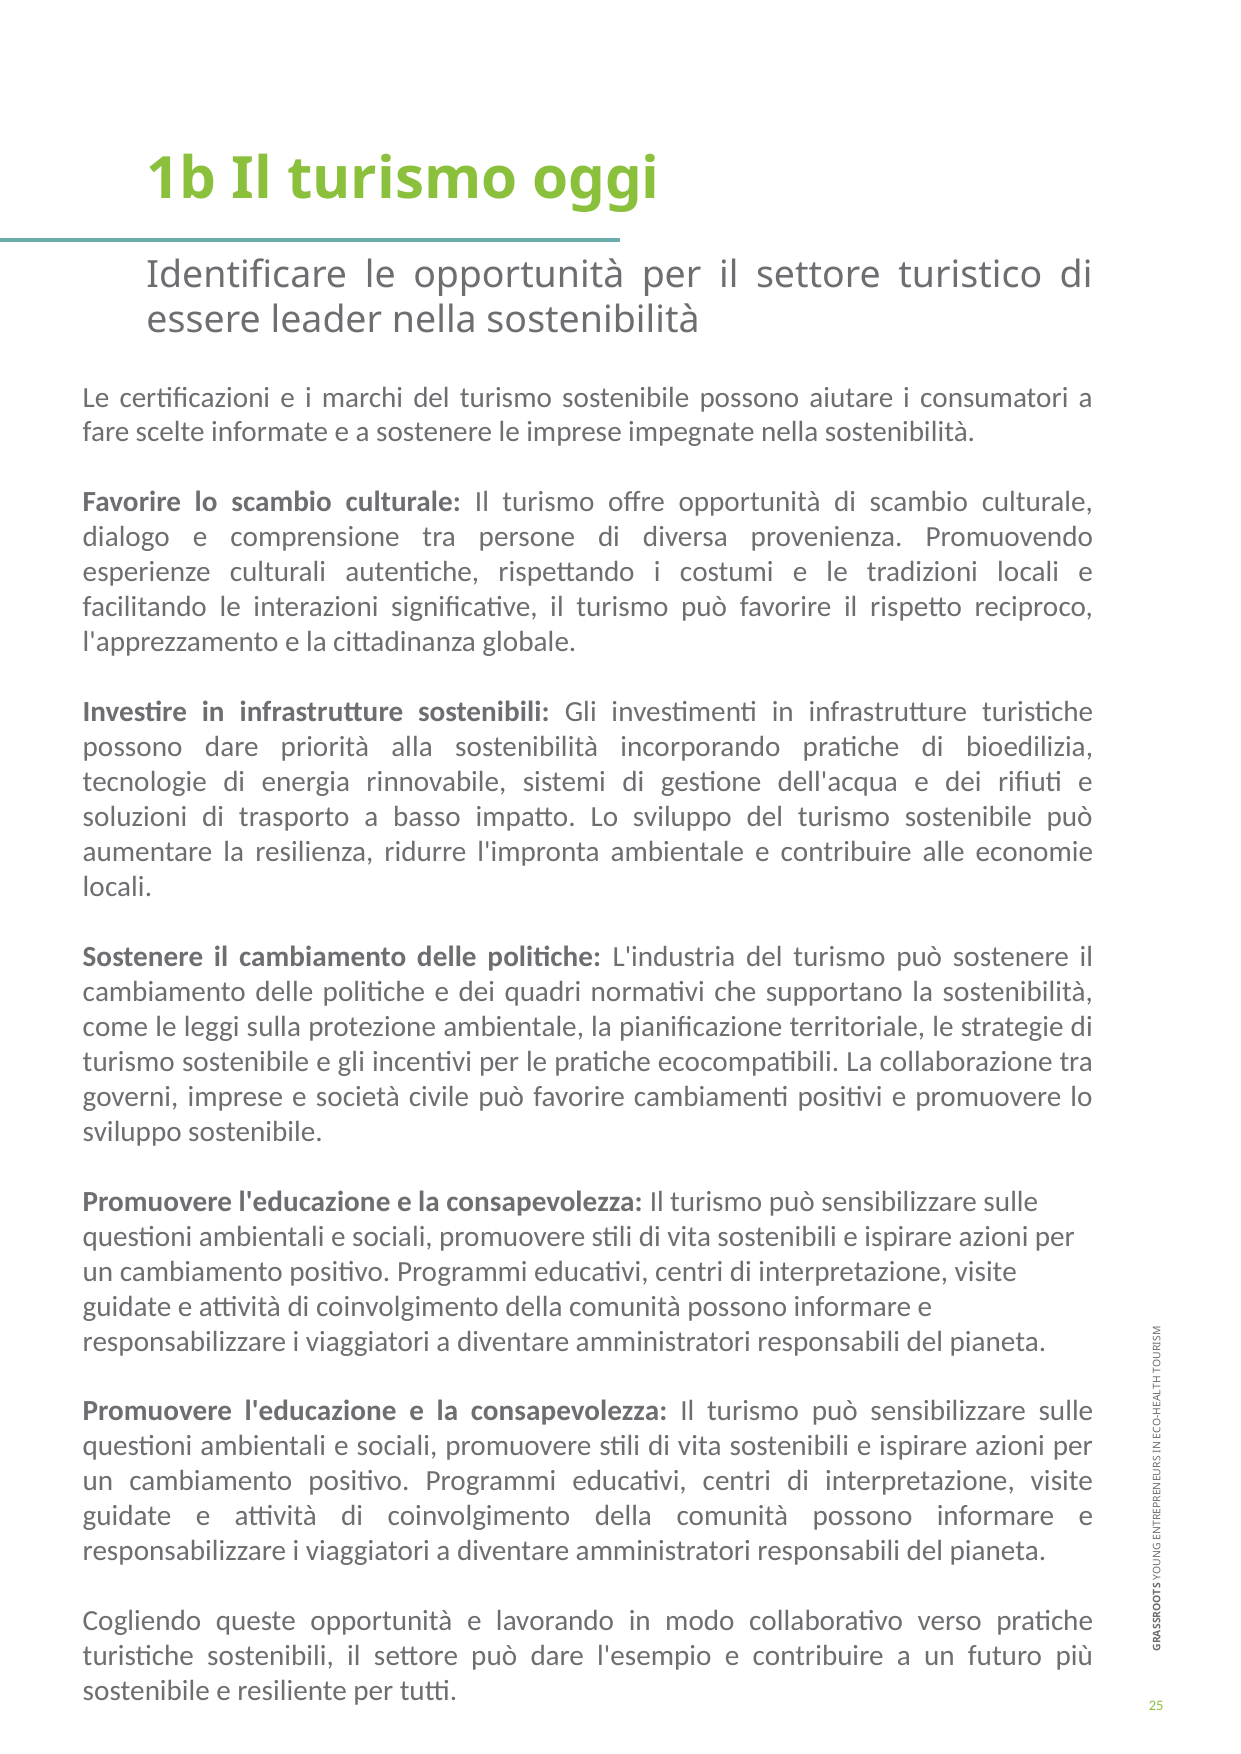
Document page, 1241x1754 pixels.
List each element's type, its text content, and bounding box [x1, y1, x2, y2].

list Identificare le opportunità per il settore turistico di essere leader nella sostenibilità [131, 242, 1109, 371]
text_box [0, 1359, 495, 1754]
slide_number 25 [1125, 1666, 1187, 1743]
list Le certificazioni e i marchi del turismo sostenibile possono aiutare i consumatori a fare scelte informate e a sostenere le imprese impegnate nella sostenibilità. Favorire lo scambio culturale: Il turismo offre opportunità di scambio culturale, dialogo e comprensione tra persone di diversa provenienza. Promuovendo esperienze culturali autentiche, rispettando i costumi e le tradizioni locali e facilitando le interazioni significative, il turismo può favorire il rispetto reciproco, l'apprezzamento e la cittadinanza globale. Investire in infrastrutture sostenibili: Gli investimenti in infrastrutture turistiche possono dare priorità alla sostenibilità incorporando pratiche di bioedilizia, tecnologie di energia rinnovabile, sistemi di gestione dell'acqua e dei rifiuti e soluzioni di trasporto a basso impatto. Lo sviluppo del turismo sostenibile può aumentare la resilienza, ridurre l'impronta ambientale e contribuire alle economie locali. Sostenere il cambiamento delle politiche: L'industria del turismo può sostenere il cambiamento delle politiche e dei quadri normativi che supportano la sostenibilità, come le leggi sulla protezione ambientale, la pianificazione territoriale, le strategie di turismo sostenibile e gli incentivi per le pratiche ecocompatibili. La collaborazione tra governi, imprese e società civile può favorire cambiamenti positivi e promuovere lo sviluppo sostenibile. Promuovere l'educazione e la consapevolezza: Il turismo può sensibilizzare sulle questioni ambientali e sociali, promuovere stili di vita sostenibili e ispirare azioni per un cambiamento positivo. Programmi educativi, centri di interpretazione, visite guidate e attività di coinvolgimento della comunità possono informare e responsabilizzare i viaggiatori a diventare amministratori responsabili del pianeta. Promuovere l'educazione e la consapevolezza: Il turismo può sensibilizzare sulle questioni ambientali e sociali, promuovere stili di vita sostenibili e ispirare azioni per un cambiamento positivo. Programmi educativi, centri di interpretazione, visite guidate e attività di coinvolgimento della comunità possono informare e responsabilizzare i viaggiatori a diventare amministratori responsabili del pianeta. Cogliendo queste opportunità e lavorando in modo collaborativo verso pratiche turistiche sostenibili, il settore può dare l'esempio e contribuire a un futuro più sostenibile e resiliente per tutti. [67, 370, 1109, 1585]
list 1b Il turismo oggi [131, 132, 1109, 242]
